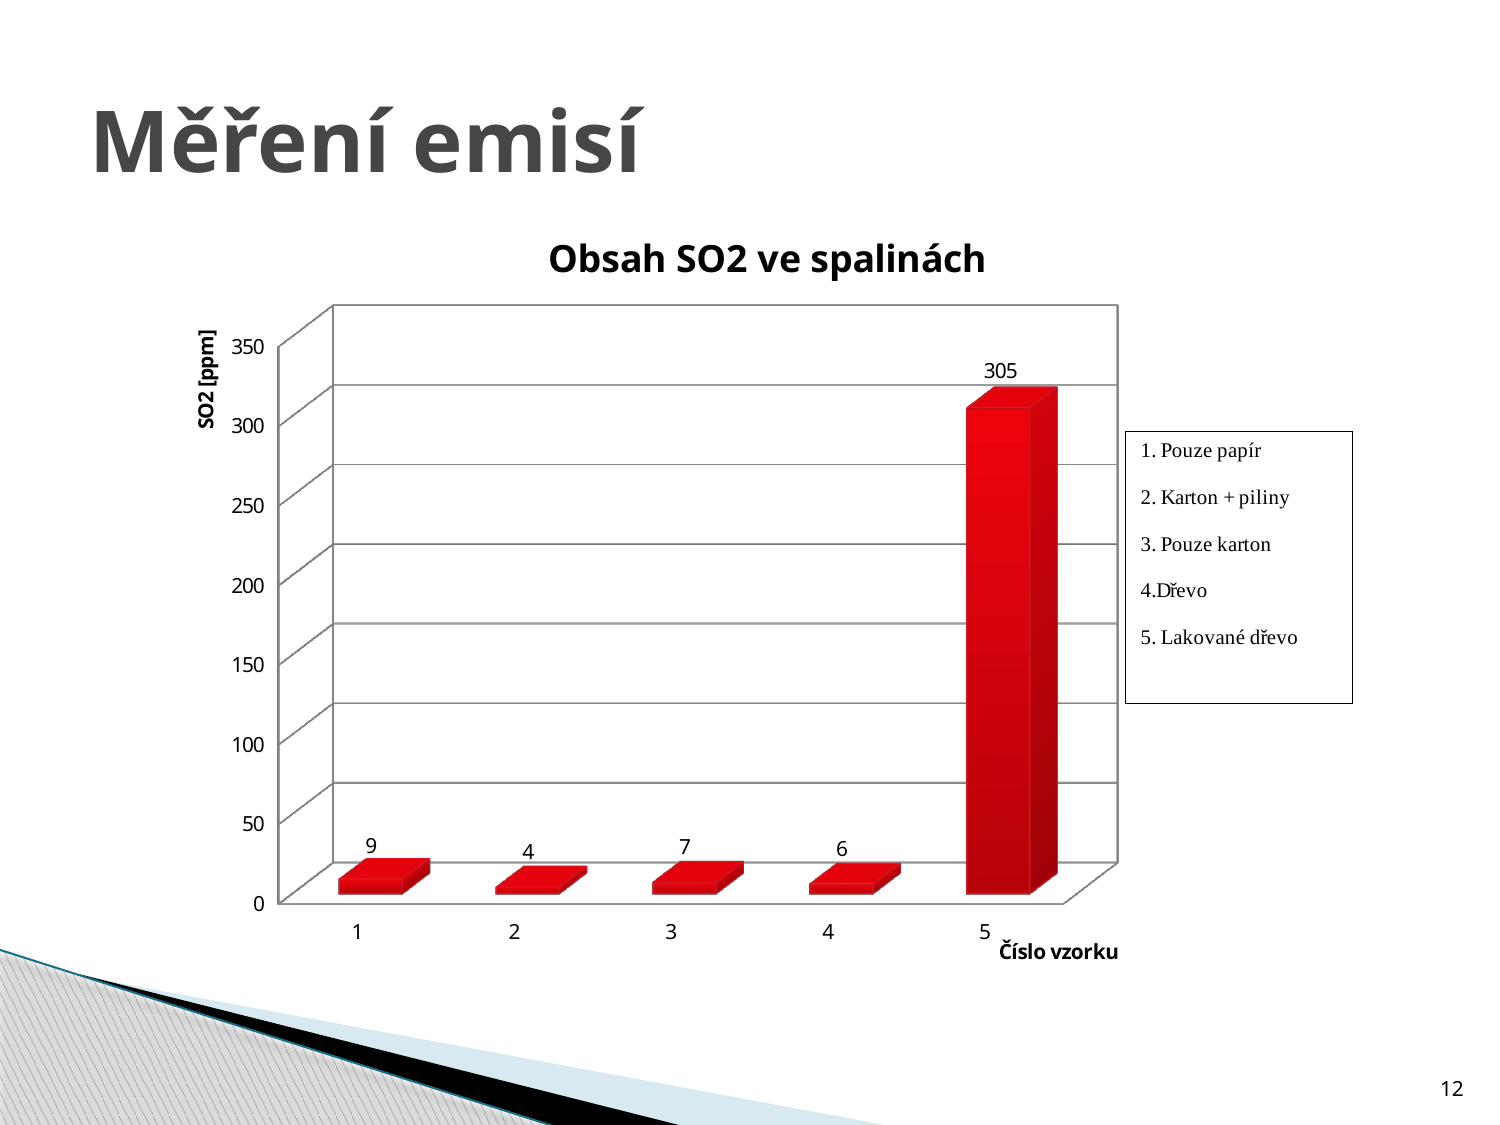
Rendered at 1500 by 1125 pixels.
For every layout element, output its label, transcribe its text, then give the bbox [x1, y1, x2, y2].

chart [182, 196, 1353, 988]
title Měření emisí [75, 45, 1425, 233]
slide_number 12 [1418, 1051, 1479, 1112]
